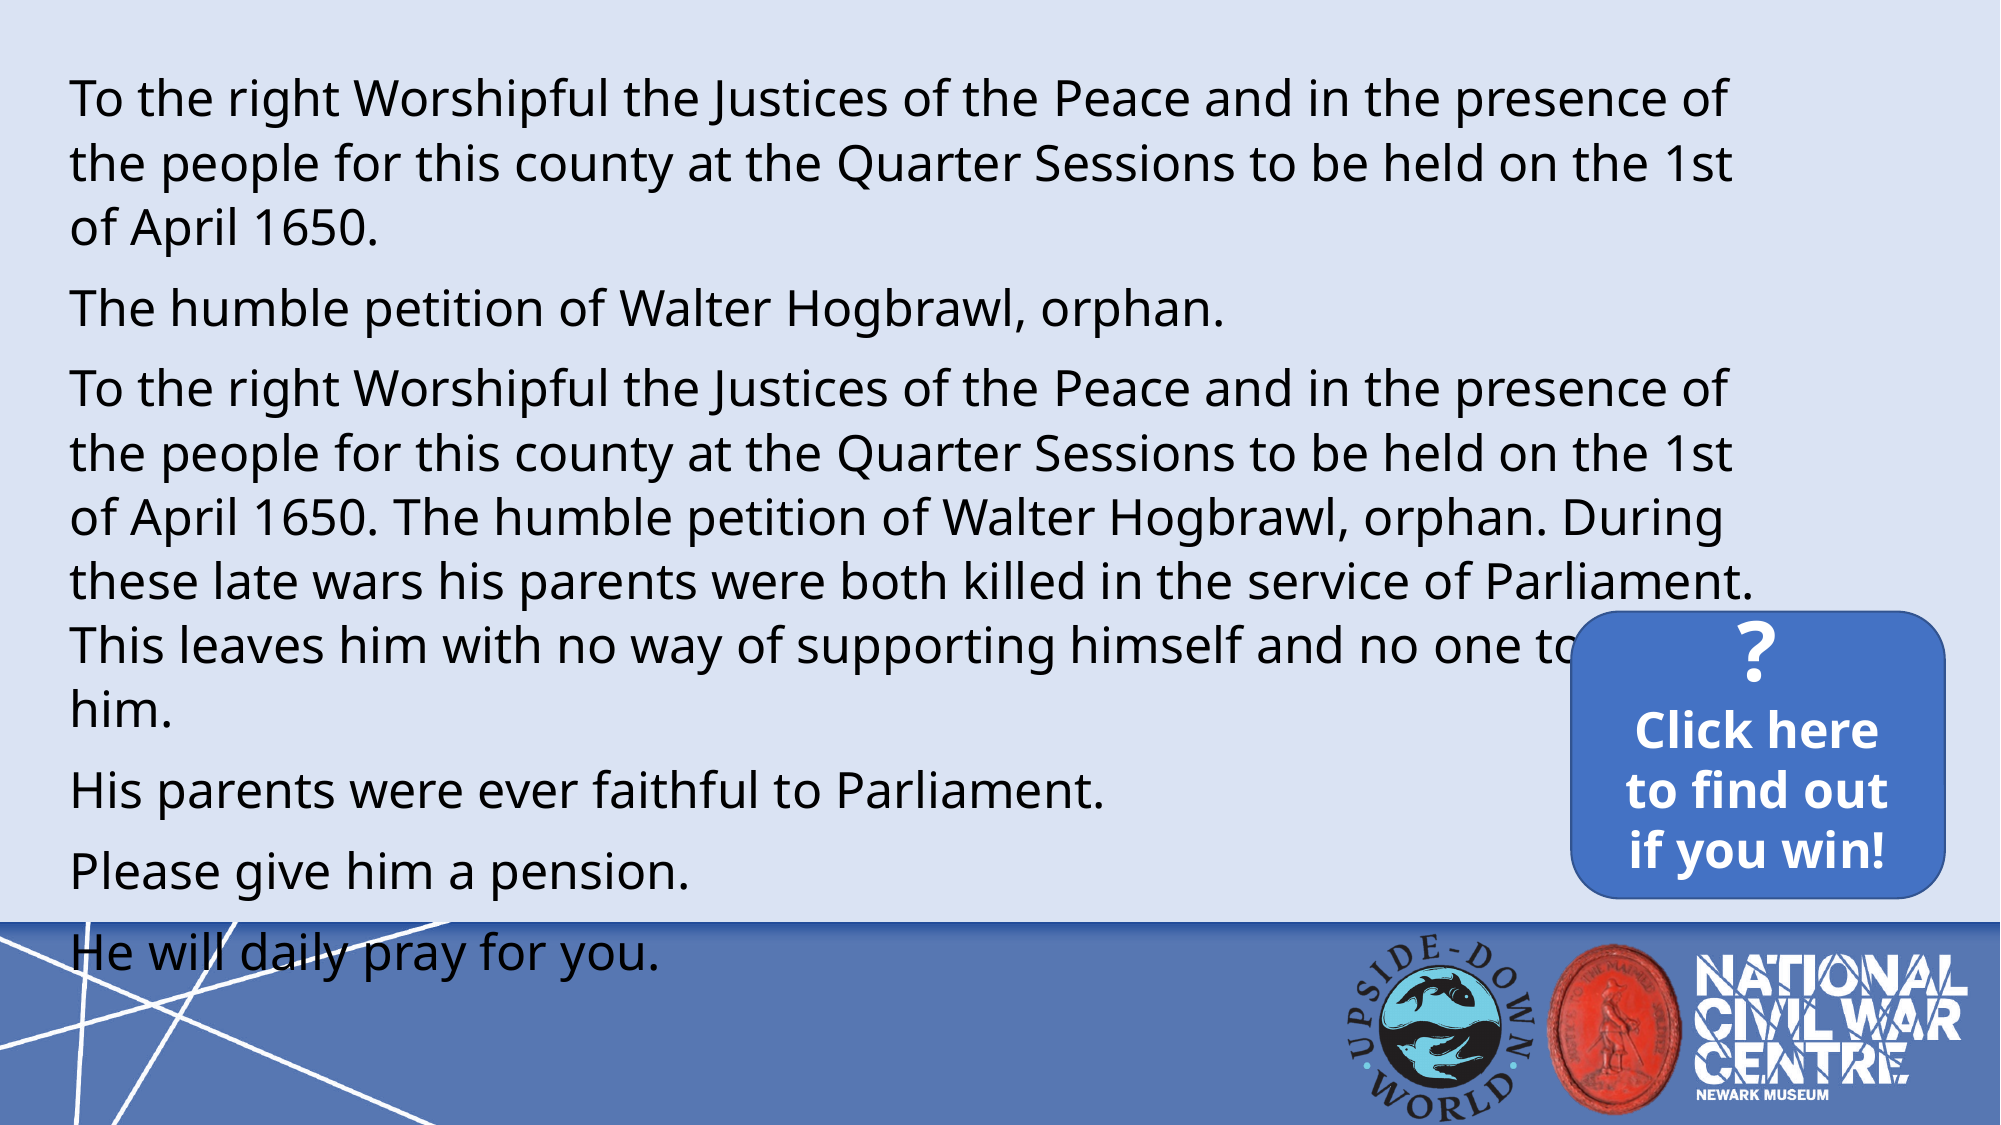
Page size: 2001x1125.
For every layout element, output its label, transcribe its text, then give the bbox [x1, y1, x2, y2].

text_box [1571, 590, 1945, 899]
text_box [1546, 613, 1970, 917]
picture [0, 922, 2000, 1125]
text_box [1537, 536, 1970, 871]
text_box To the right Worshipful the Justices of the Peace and in the presence of the people for this county at the Quarter Sessions to be held on the 1st of April 1650. The humble petition of Walter Hogbrawl, orphan. To the right Worshipful the Justices of the Peace and in the presence of the people for this county at the Quarter Sessions to be held on the 1st of April 1650. The humble petition of Walter Hogbrawl, orphan. During these late wars his parents were both killed in the service of Parliament. This leaves him with no way of supporting himself and no one to care for him. His parents were ever faithful to Parliament. Please give him a pension. He will daily pray for you. [55, 55, 1801, 922]
